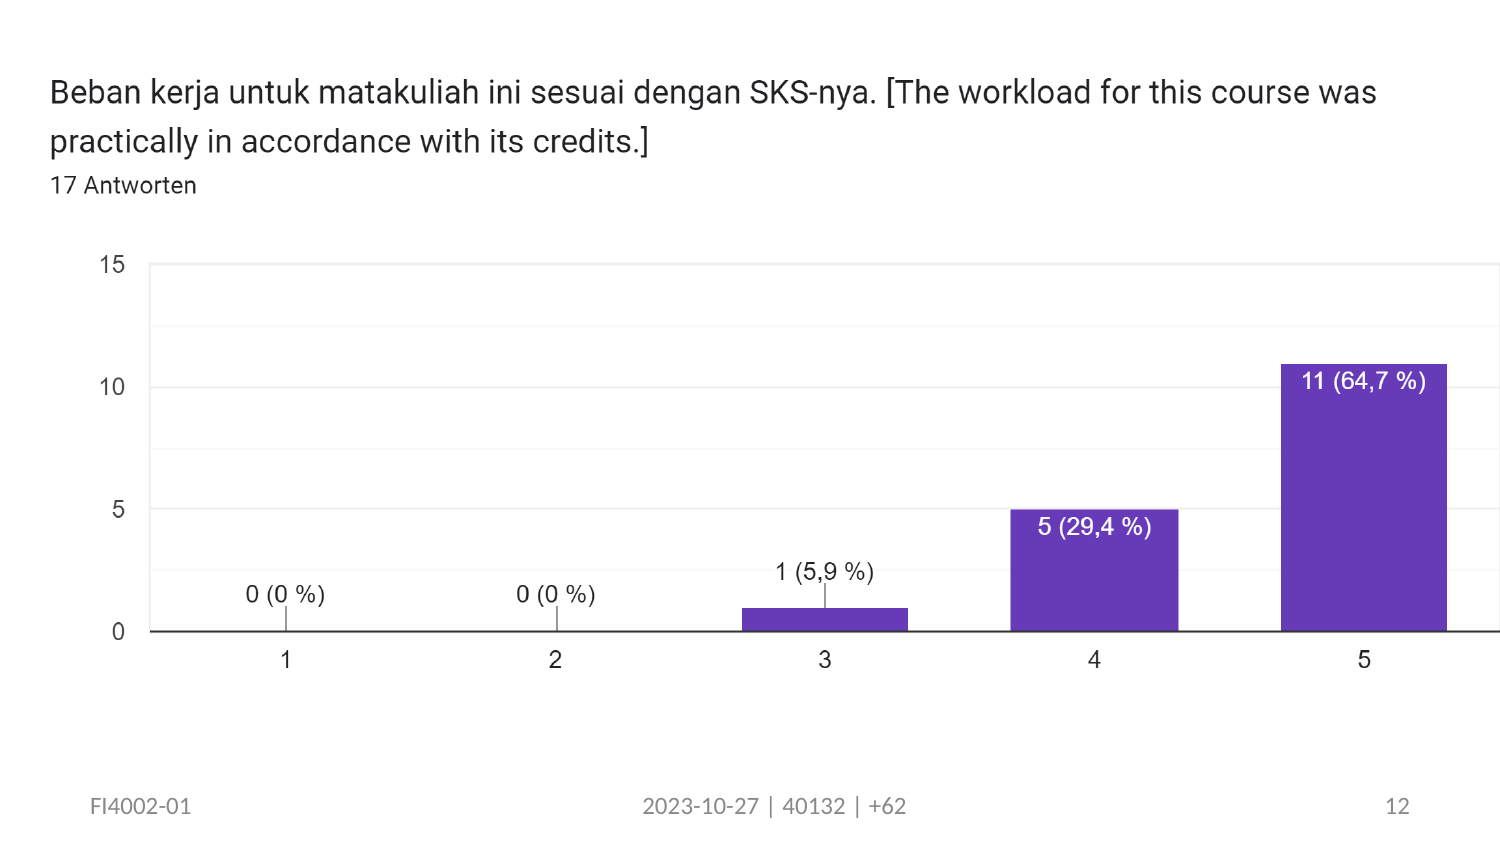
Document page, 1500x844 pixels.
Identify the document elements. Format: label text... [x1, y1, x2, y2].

slide_number FI4002-01 [75, 793, 525, 827]
footer 2023-10-27 | 40132 | +62 [600, 793, 950, 827]
slide_number 12 [1074, 793, 1425, 827]
picture [0, 21, 1500, 785]
